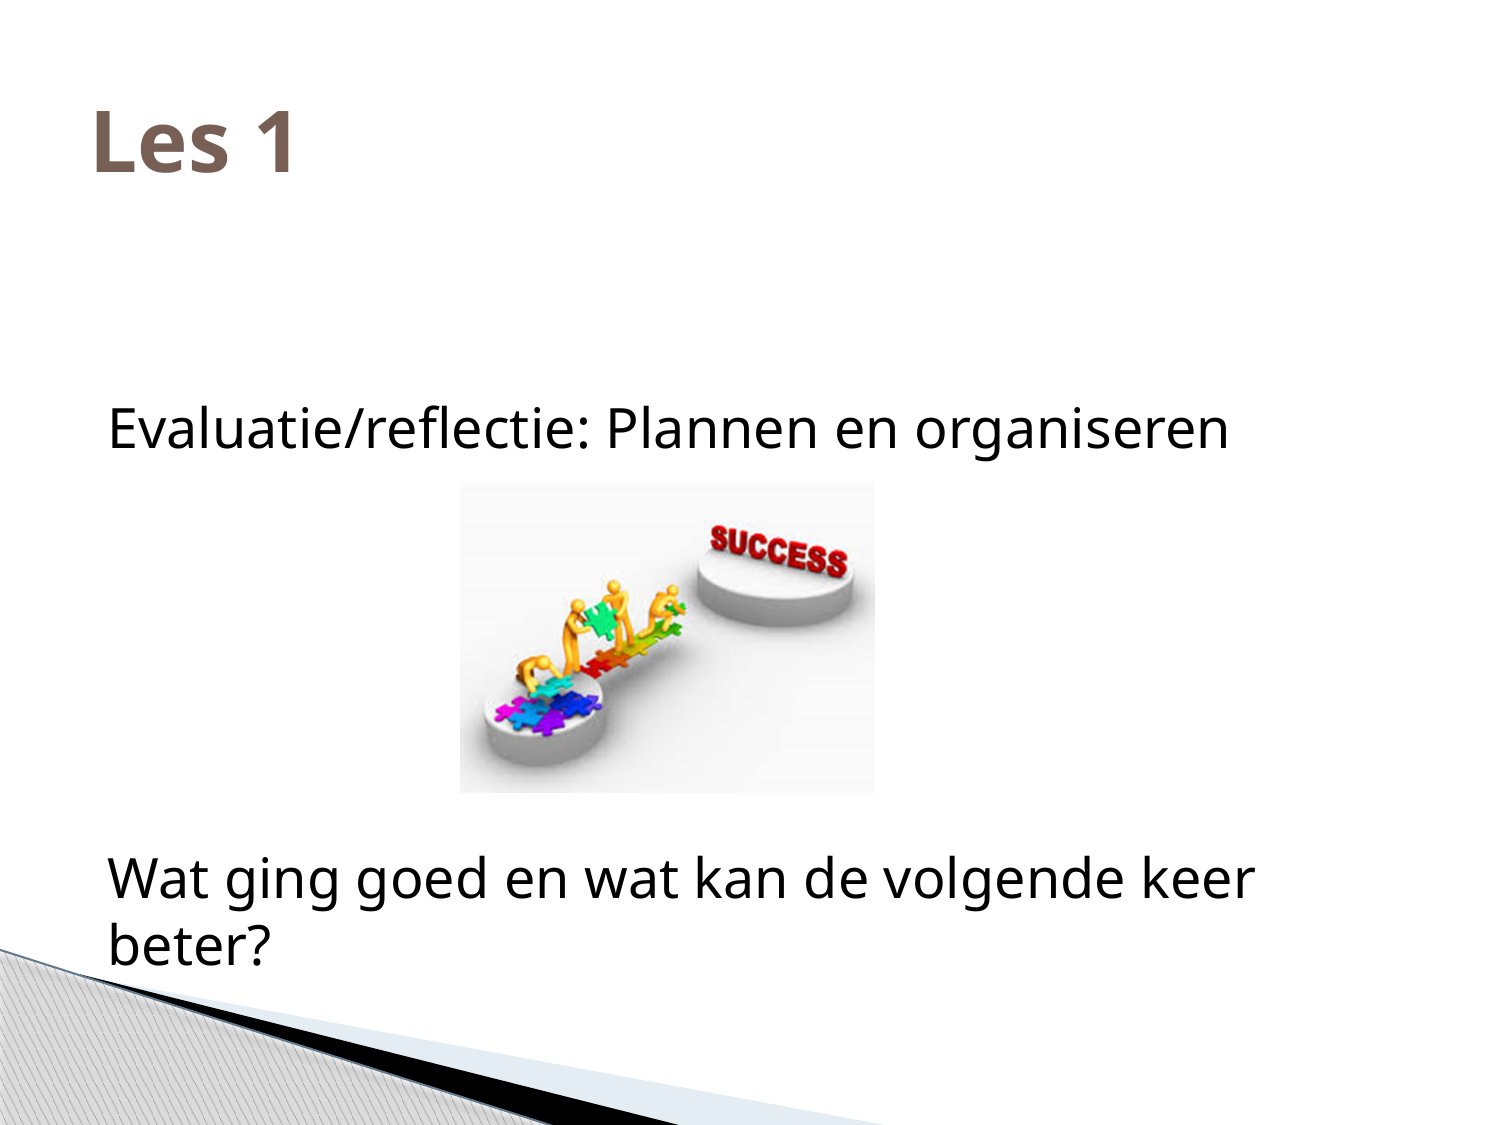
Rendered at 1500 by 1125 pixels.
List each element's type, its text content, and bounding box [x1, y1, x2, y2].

picture [460, 482, 876, 794]
list Evaluatie/reflectie: Plannen en organiseren Wat ging goed en wat kan de volgende keer beter? [75, 385, 1425, 986]
title Les 1 [75, 45, 1425, 233]
